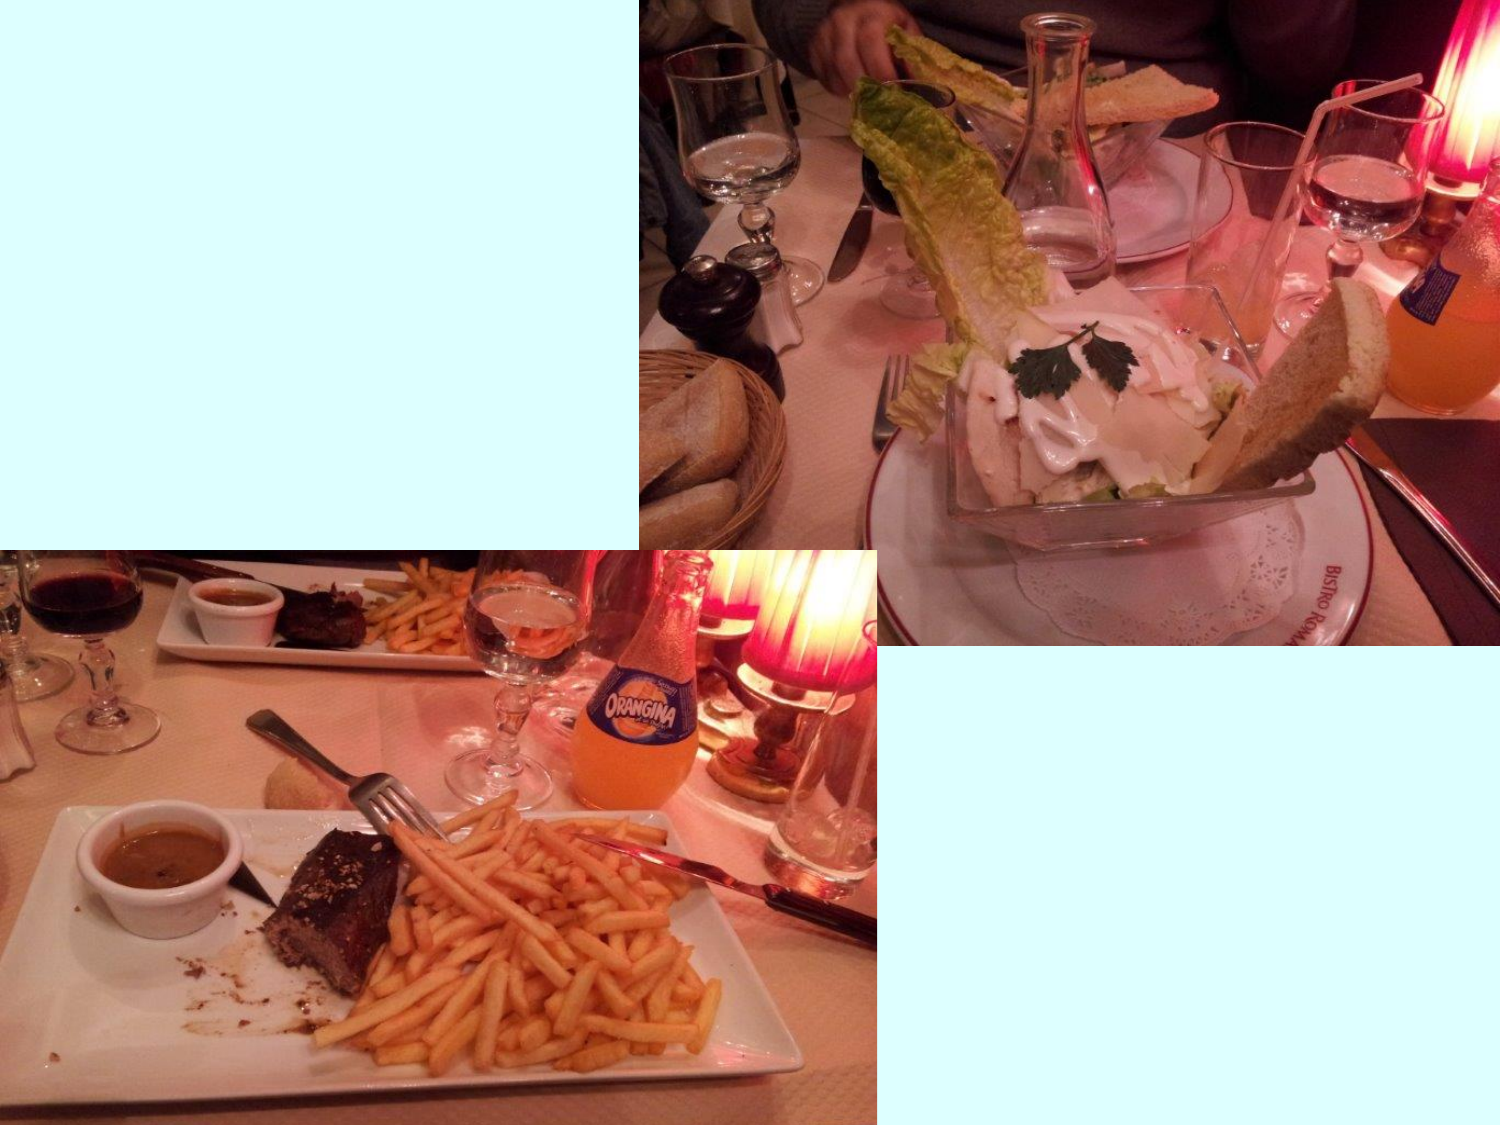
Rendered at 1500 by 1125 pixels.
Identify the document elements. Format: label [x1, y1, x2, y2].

list [639, 0, 1500, 646]
picture [0, 550, 878, 1125]
